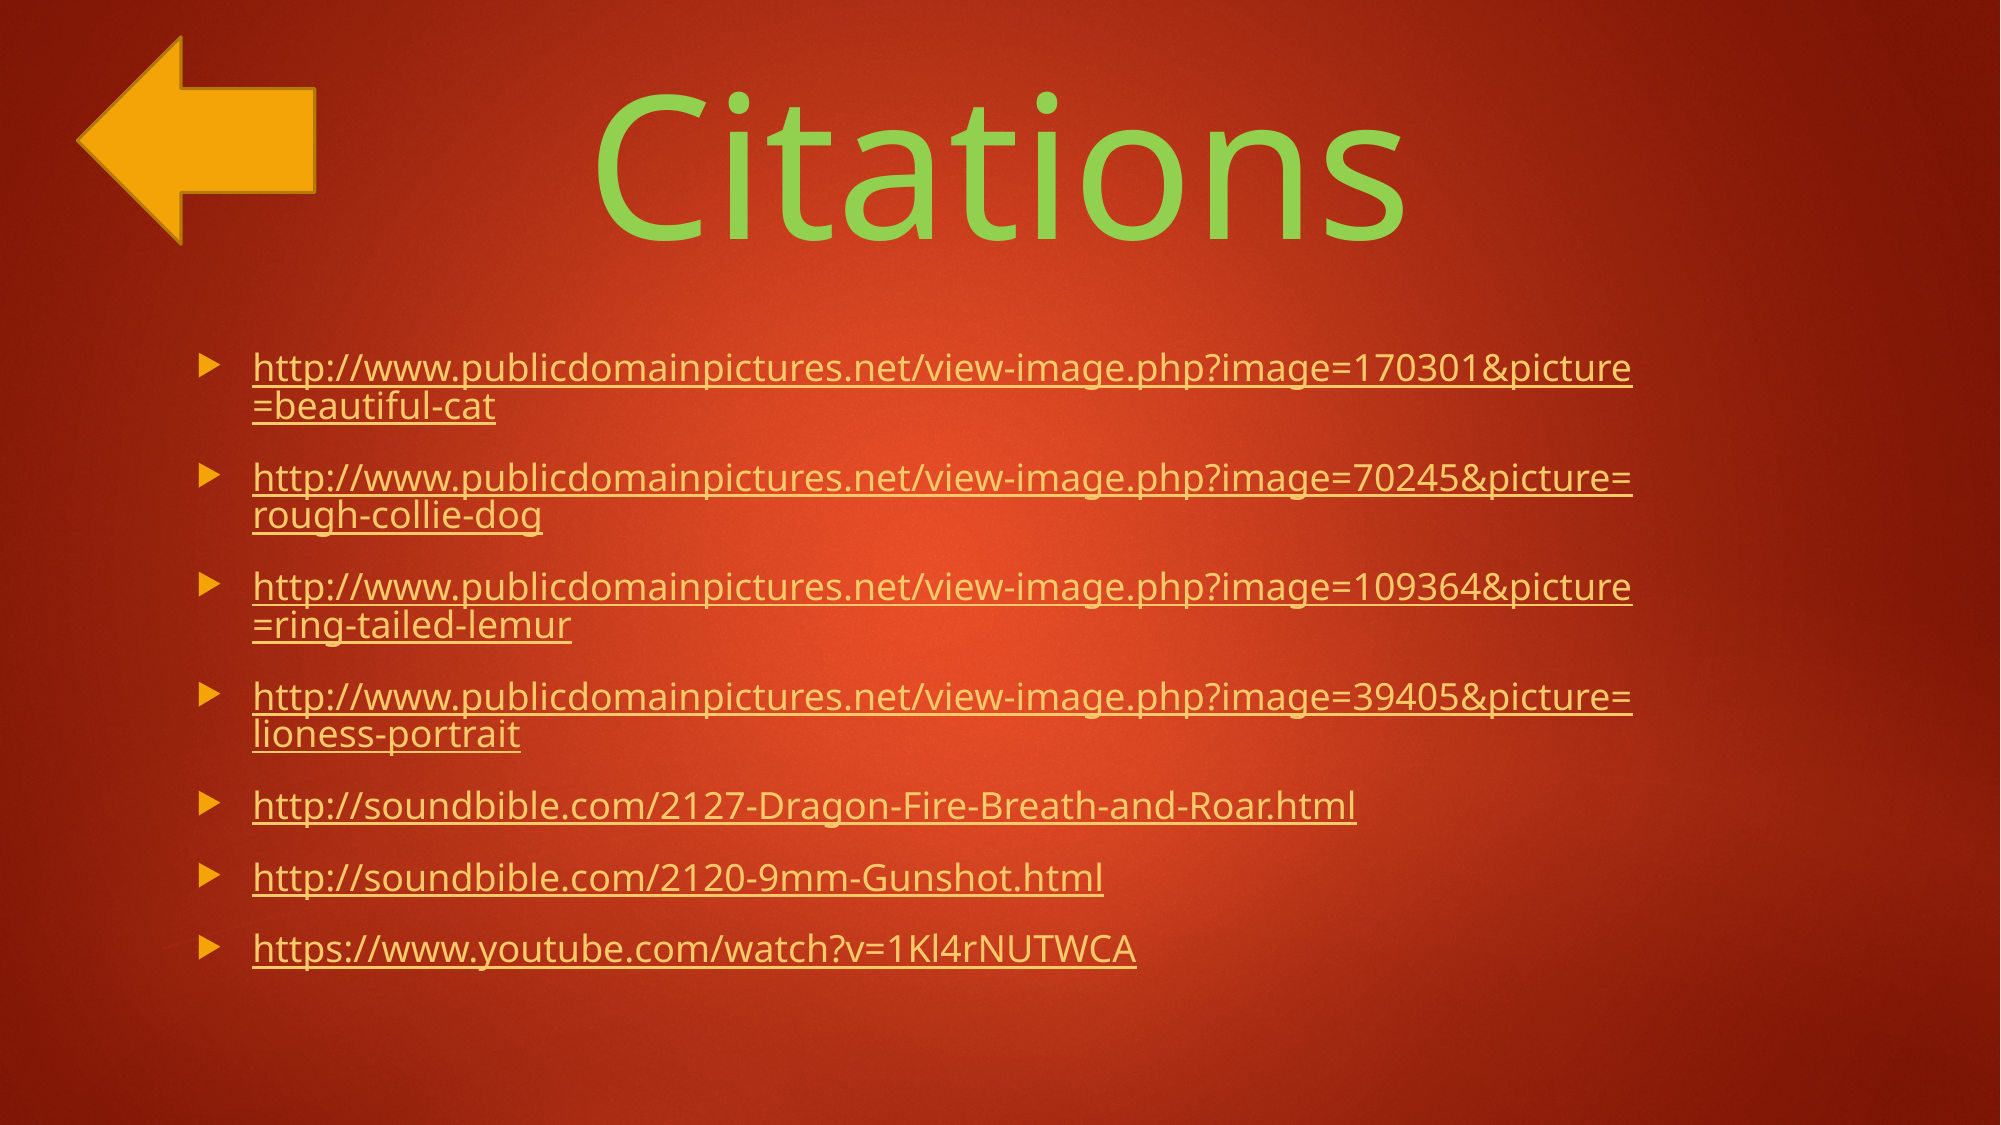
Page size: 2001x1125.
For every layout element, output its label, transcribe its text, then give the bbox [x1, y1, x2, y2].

text_box [76, 35, 317, 246]
list http://www.publicdomainpictures.net/view-image.php?image=170301&picture=beautiful-cat http://www.publicdomainpictures.net/view-image.php?image=70245&picture=rough-collie-dog http://www.publicdomainpictures.net/view-image.php?image=109364&picture=ring-tailed-lemur http://www.publicdomainpictures.net/view-image.php?image=39405&picture=lioness-portrait http://soundbible.com/2127-Dragon-Fire-Breath-and-Roar.html http://soundbible.com/2120-9mm-Gunshot.html https://www.youtube.com/watch?v=1Kl4rNUTWCA [181, 336, 1649, 1025]
title Citations [228, 31, 1772, 262]
